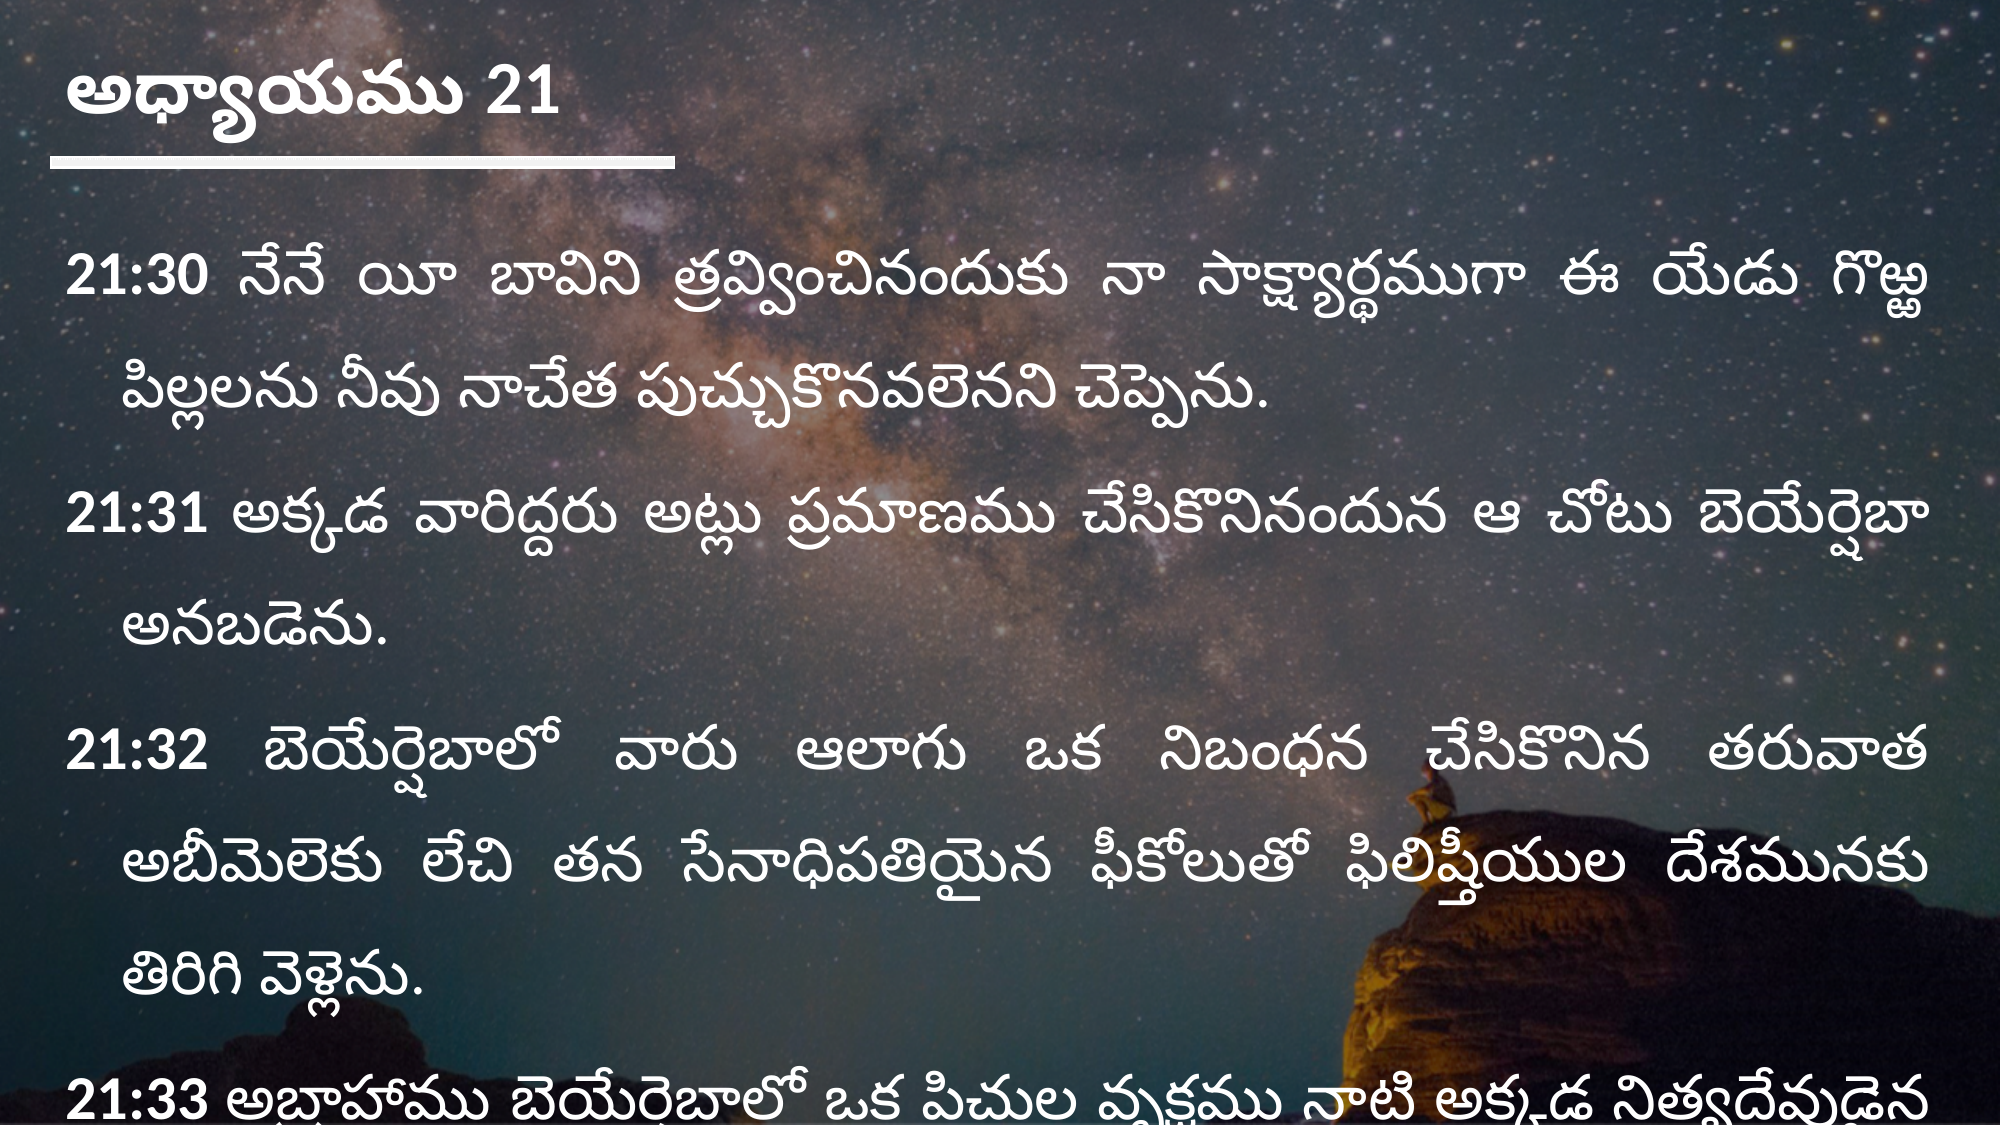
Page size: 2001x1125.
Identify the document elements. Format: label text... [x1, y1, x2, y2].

title అధ్యాయము 21 [50, 0, 1925, 167]
list 21:30 నేనే యీ బావిని త్రవ్వించినందుకు నా సాక్ష్యార్థముగా ఈ యేడు గొఱ్ఱ పిల్లలను నీవు నాచేత పుచ్చుకొనవలెనని చెప్పెను. 21:31 అక్కడ వారిద్దరు అట్లు ప్రమాణము చేసికొనినందున ఆ చోటు బెయేర్షెబా అనబడెను. 21:32 బెయేర్షెబాలో వారు ఆలాగు ఒక నిబంధన చేసికొనిన తరువాత అబీమెలెకు లేచి తన సేనాధిపతియైన ఫీకోలుతో ఫిలిష్తీయుల దేశమునకు తిరిగి వెళ్లెను. 21:33 అబ్రాహాము బెయేర్షెబాలో ఒక పిచుల వృక్షము నాటి అక్కడ నిత్యదేవుడైన యెహోవా పేరట ప్రార్థన చేసెను. [50, 187, 1946, 1063]
picture [0, 0, 2000, 1125]
